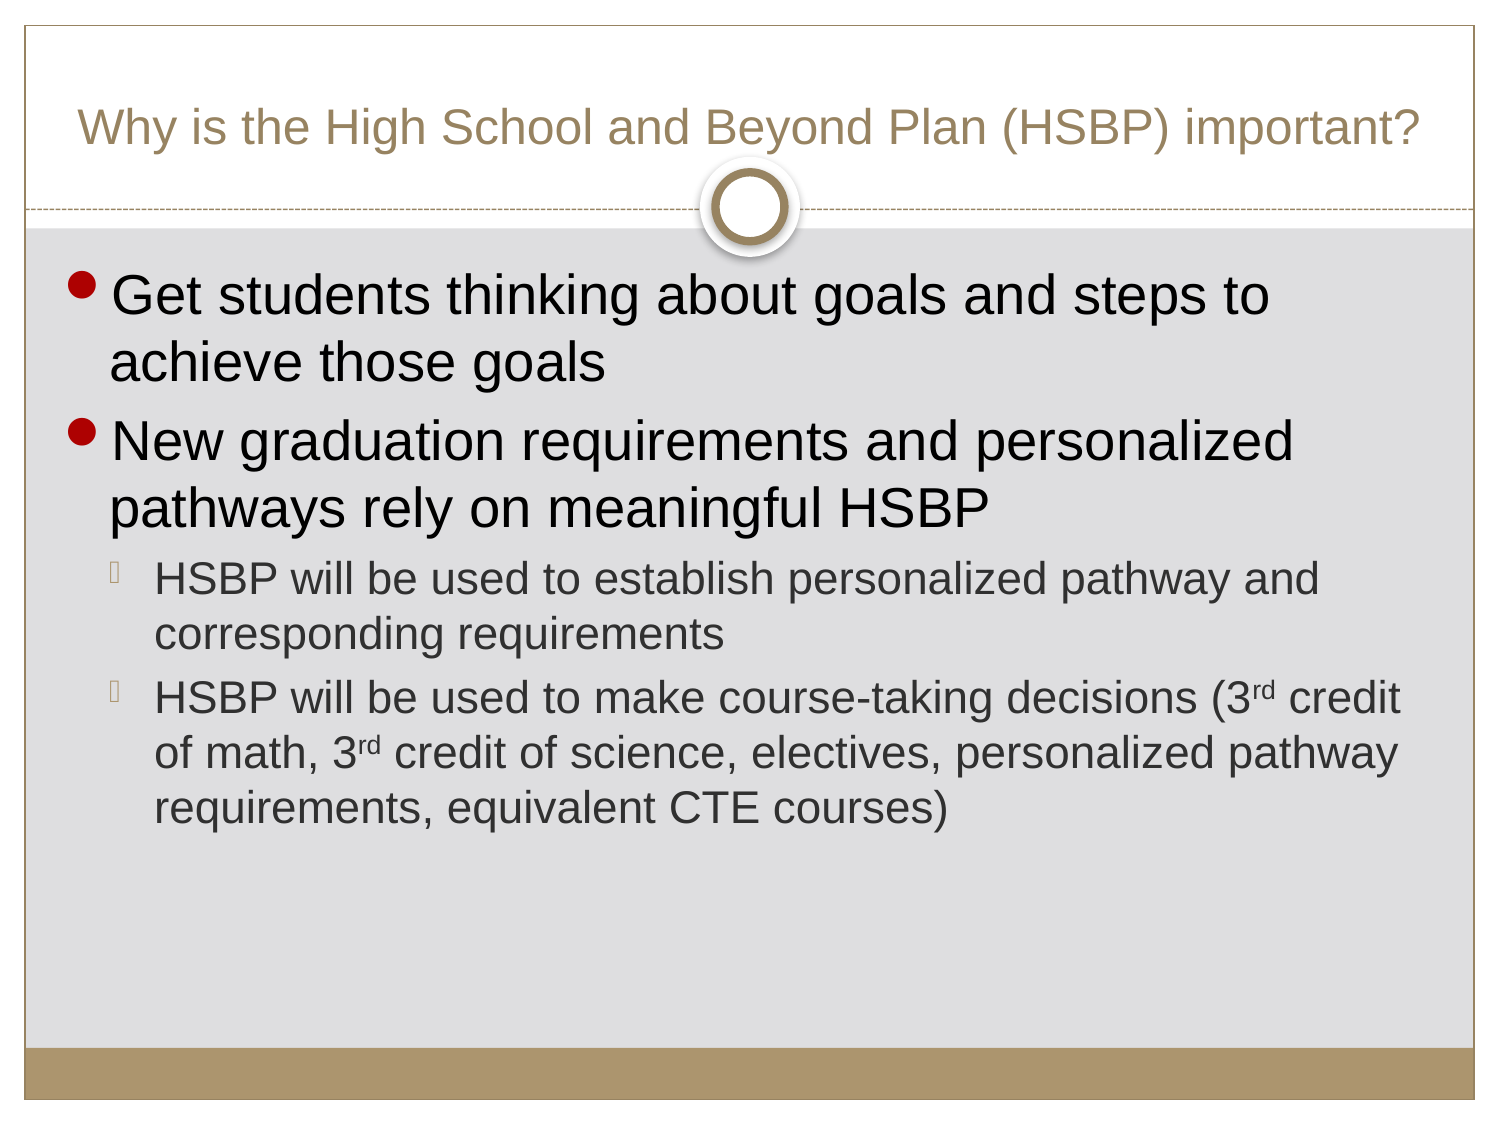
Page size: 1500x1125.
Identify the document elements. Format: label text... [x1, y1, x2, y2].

title Why is the High School and Beyond Plan (HSBP) important? [49, 37, 1450, 162]
list Get students thinking about goals and steps to achieve those goals New graduation requirements and personalized pathways rely on meaningful HSBP HSBP will be used to establish personalized pathway and corresponding requirements HSBP will be used to make course-taking decisions (3rd credit of math, 3rd credit of science, electives, personalized pathway requirements, equivalent CTE courses) [49, 250, 1445, 1001]
